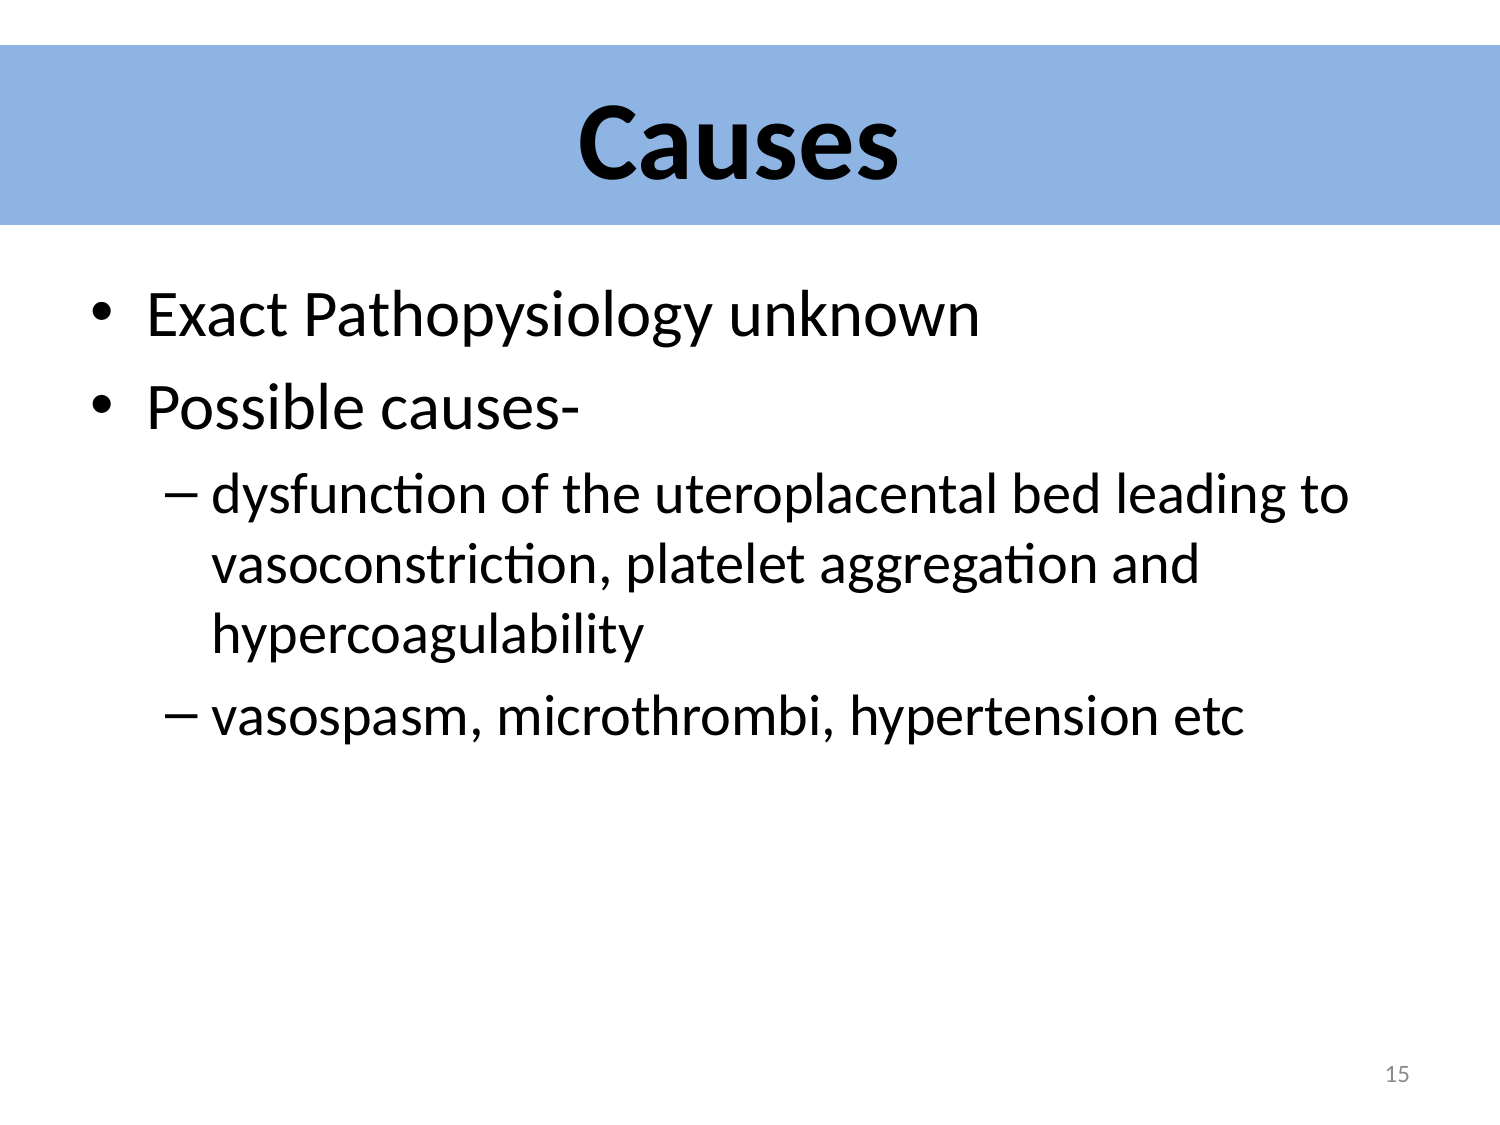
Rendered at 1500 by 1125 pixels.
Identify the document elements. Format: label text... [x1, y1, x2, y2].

title Causes [0, 45, 1500, 225]
slide_number 15 [1074, 1042, 1425, 1103]
list Exact Pathopysiology unknown Possible causes- dysfunction of the uteroplacental bed leading to vasoconstriction, platelet aggregation and hypercoagulability vasospasm, microthrombi, hypertension etc [75, 262, 1425, 1005]
